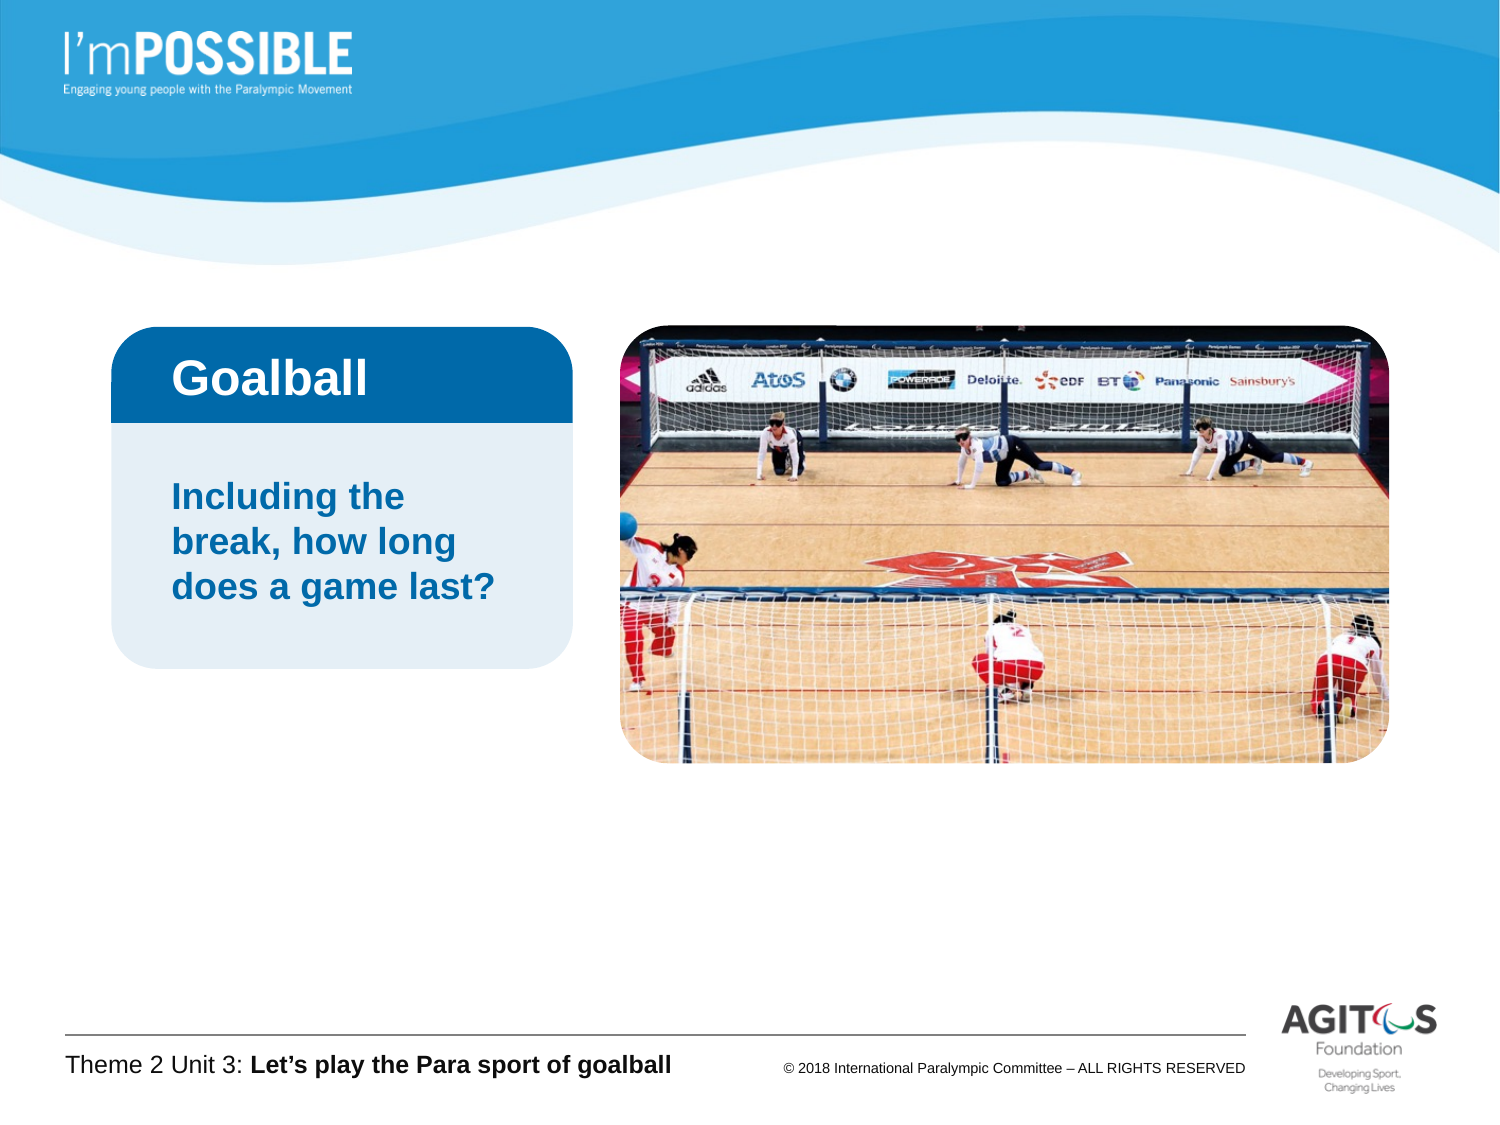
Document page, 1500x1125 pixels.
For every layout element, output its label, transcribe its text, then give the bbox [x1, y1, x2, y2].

text_box [109, 425, 575, 671]
picture [1281, 1003, 1437, 1094]
picture [0, 0, 1500, 273]
text_box Goalball [171, 338, 609, 423]
text_box Including the break, how long does a game last? [171, 464, 538, 615]
text_box [109, 324, 575, 425]
picture [619, 325, 1390, 764]
